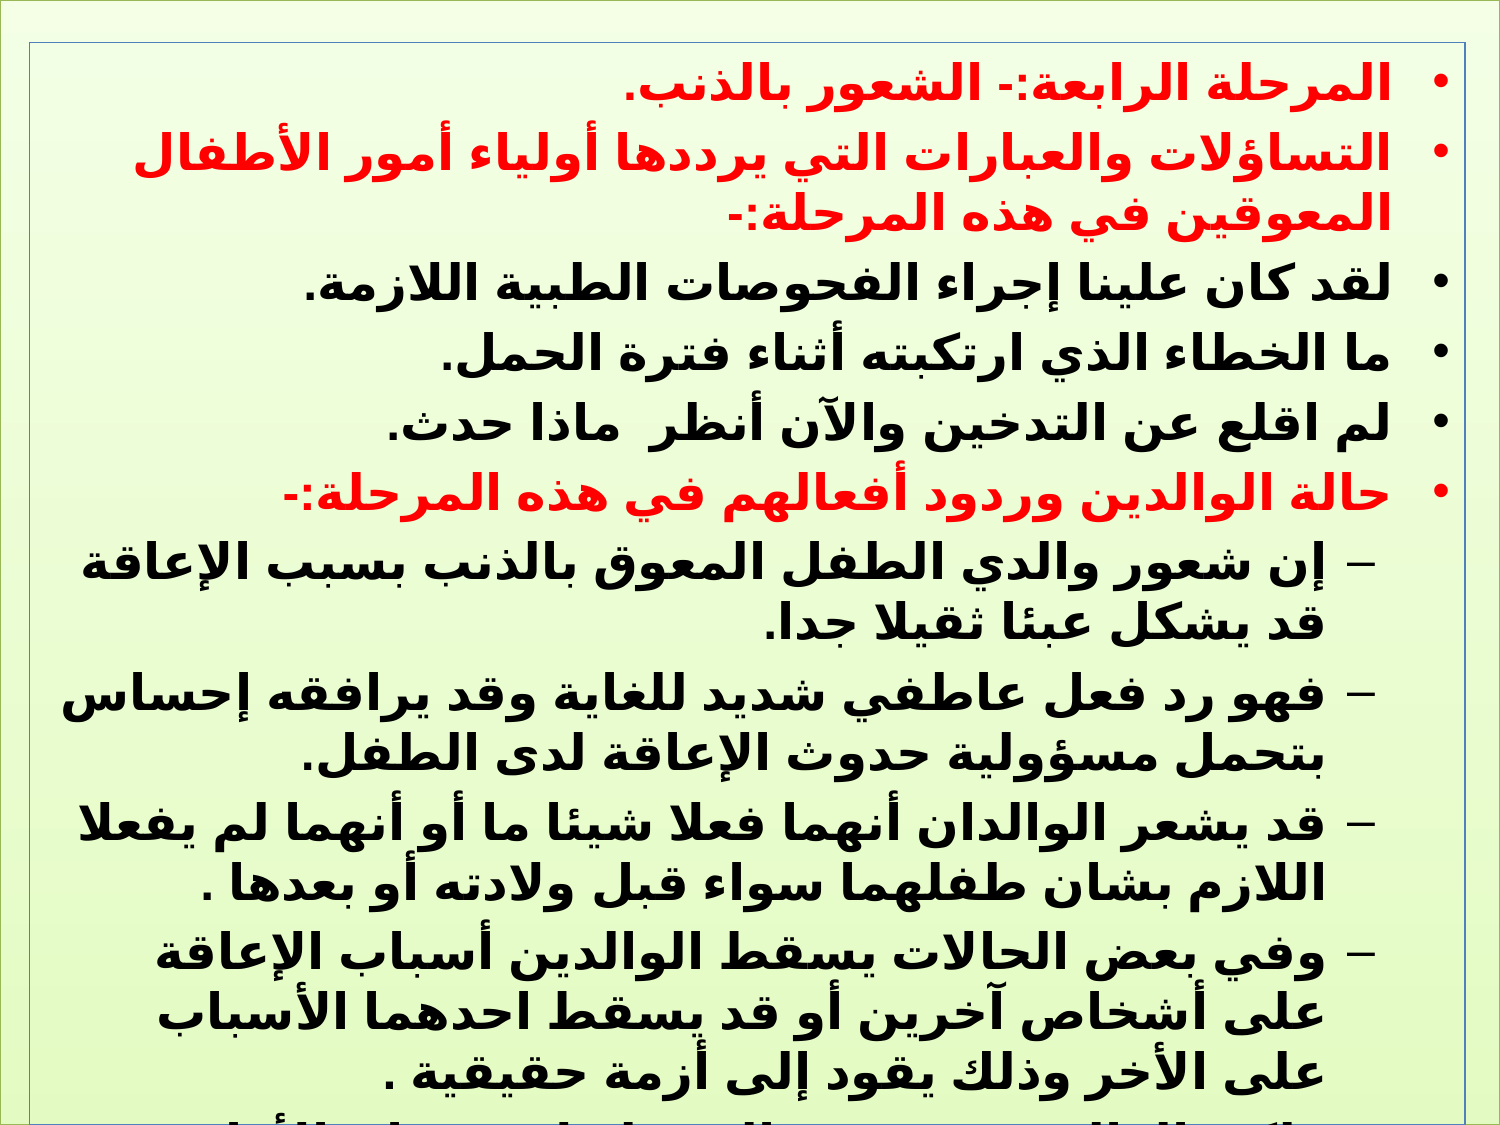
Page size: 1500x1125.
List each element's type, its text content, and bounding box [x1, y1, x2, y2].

text_box [0, 0, 1500, 1125]
list المرحلة الرابعة:- الشعور بالذنب. التساؤلات والعبارات التي يرددها أولياء أمور الأطفال المعوقين في هذه المرحلة:- لقد كان علينا إجراء الفحوصات الطبية اللازمة. ما الخطاء الذي ارتكبته أثناء فترة الحمل. لم اقلع عن التدخين والآن أنظر ماذا حدث. حالة الوالدين وردود أفعالهم في هذه المرحلة:- إن شعور والدي الطفل المعوق بالذنب بسبب الإعاقة قد يشكل عبئا ثقيلا جدا. فهو رد فعل عاطفي شديد للغاية وقد يرافقه إحساس بتحمل مسؤولية حدوث الإعاقة لدى الطفل. قد يشعر الوالدان أنهما فعلا شيئا ما أو أنهما لم يفعلا اللازم بشان طفلهما سواء قبل ولادته أو بعدها . وفي بعض الحالات يسقط الوالدين أسباب الإعاقة على أشخاص آخرين أو قد يسقط احدهما الأسباب على الأخر وذلك يقود إلى أزمة حقيقية . ولكن الوالدين في هذه المرحلة لا يفقدان الأمل في إمكانية تحسن الطفل أو حتى شفائه. [29, 42, 1466, 1125]
